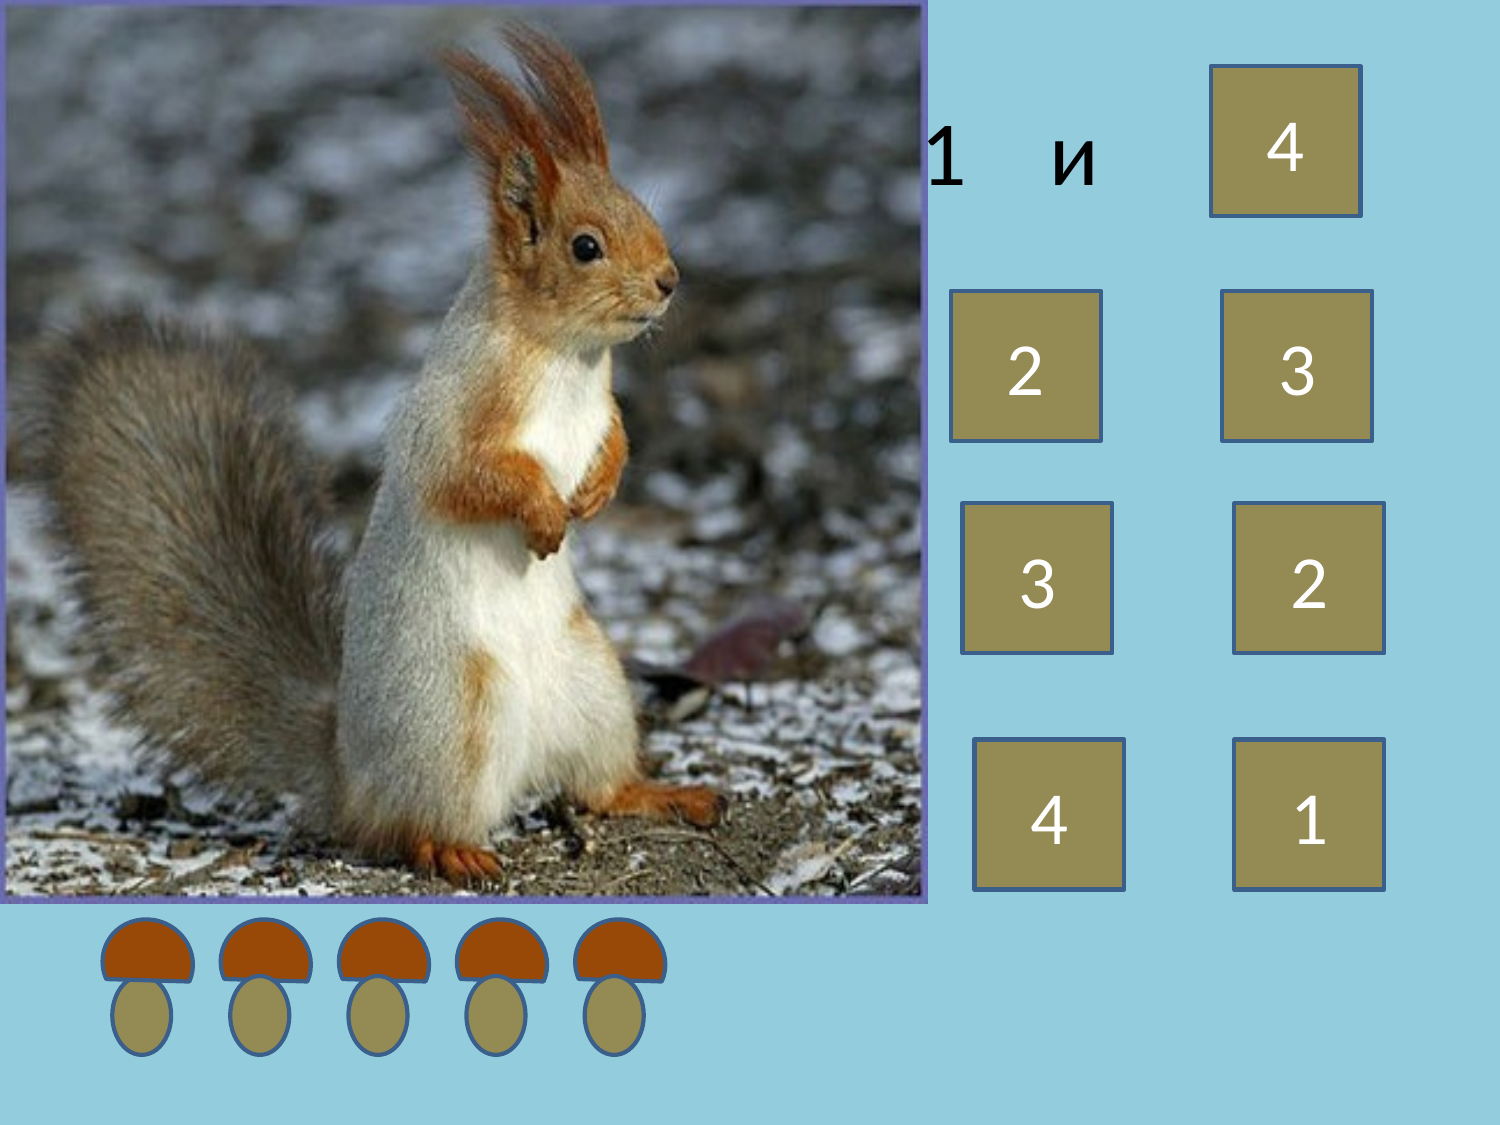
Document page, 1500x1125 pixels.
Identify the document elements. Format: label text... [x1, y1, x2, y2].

text_box 2 [949, 289, 1103, 443]
text_box [582, 973, 646, 1057]
text_box 3 [960, 501, 1114, 655]
text_box [573, 917, 668, 984]
text_box [464, 973, 528, 1057]
text_box [454, 917, 550, 984]
title 1 и [932, 54, 1416, 243]
text_box [346, 973, 410, 1057]
text_box 4 [972, 737, 1126, 892]
text_box 4 [1209, 64, 1363, 218]
text_box [110, 982, 174, 1057]
text_box [218, 917, 313, 984]
text_box [100, 917, 196, 984]
text_box [336, 917, 432, 984]
text_box 1 [1232, 737, 1386, 892]
text_box 3 [1220, 289, 1374, 443]
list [0, 0, 928, 905]
text_box [228, 973, 292, 1057]
text_box 2 [1232, 501, 1386, 655]
